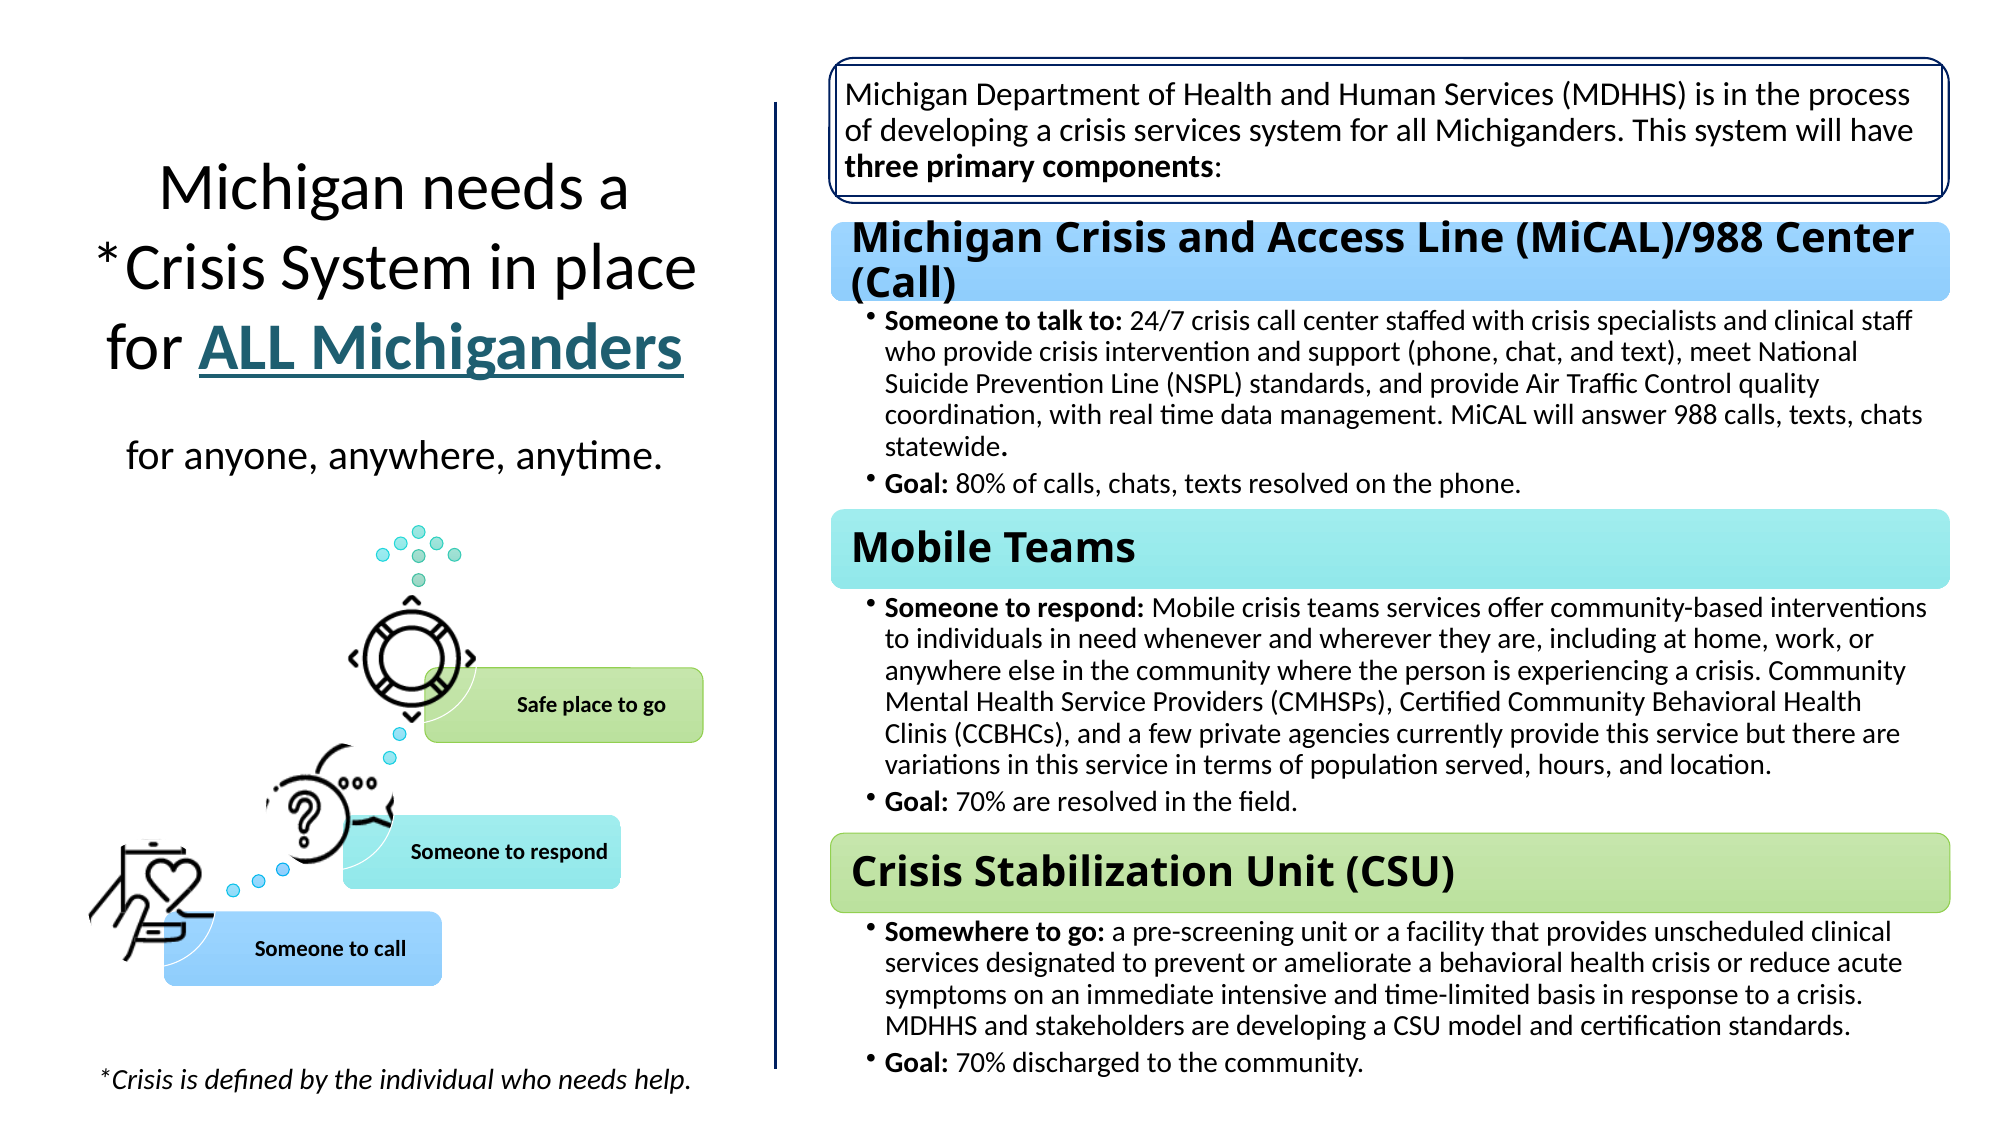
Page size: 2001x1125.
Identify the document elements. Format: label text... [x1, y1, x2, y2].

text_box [72, 505, 718, 1006]
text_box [829, 57, 1949, 203]
title Michigan needs a *Crisis System in place for ALL Michiganders for anyone, anywhere, anytime. [50, 72, 740, 549]
text_box *Crisis is defined by the individual who needs help. [72, 1052, 718, 1103]
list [830, 217, 1950, 1095]
